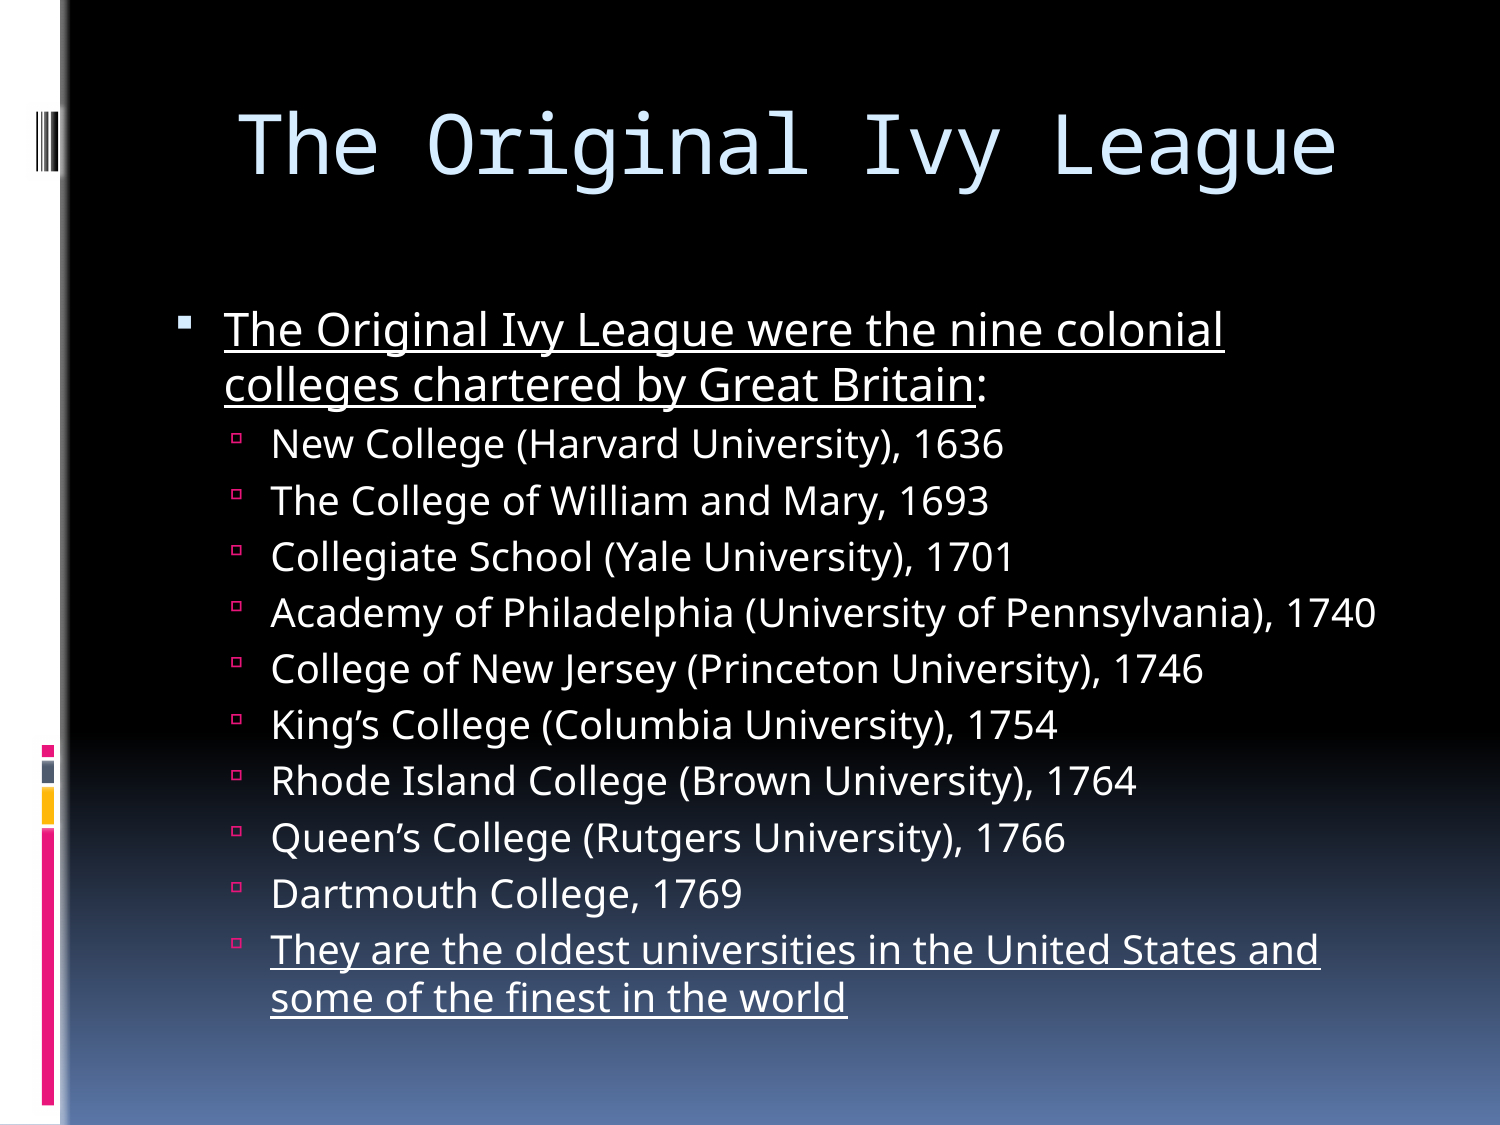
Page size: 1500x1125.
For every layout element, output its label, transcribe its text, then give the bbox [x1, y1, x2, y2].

list The Original Ivy League were the nine colonial colleges chartered by Great Britain: New College (Harvard University), 1636 The College of William and Mary, 1693 Collegiate School (Yale University), 1701 Academy of Philadelphia (University of Pennsylvania), 1740 College of New Jersey (Princeton University), 1746 King’s College (Columbia University), 1754 Rhode Island College (Brown University), 1764 Queen’s College (Rutgers University), 1766 Dartmouth College, 1769 They are the oldest universities in the United States and some of the finest in the world [150, 292, 1425, 1043]
title The Original Ivy League [150, 83, 1425, 234]
